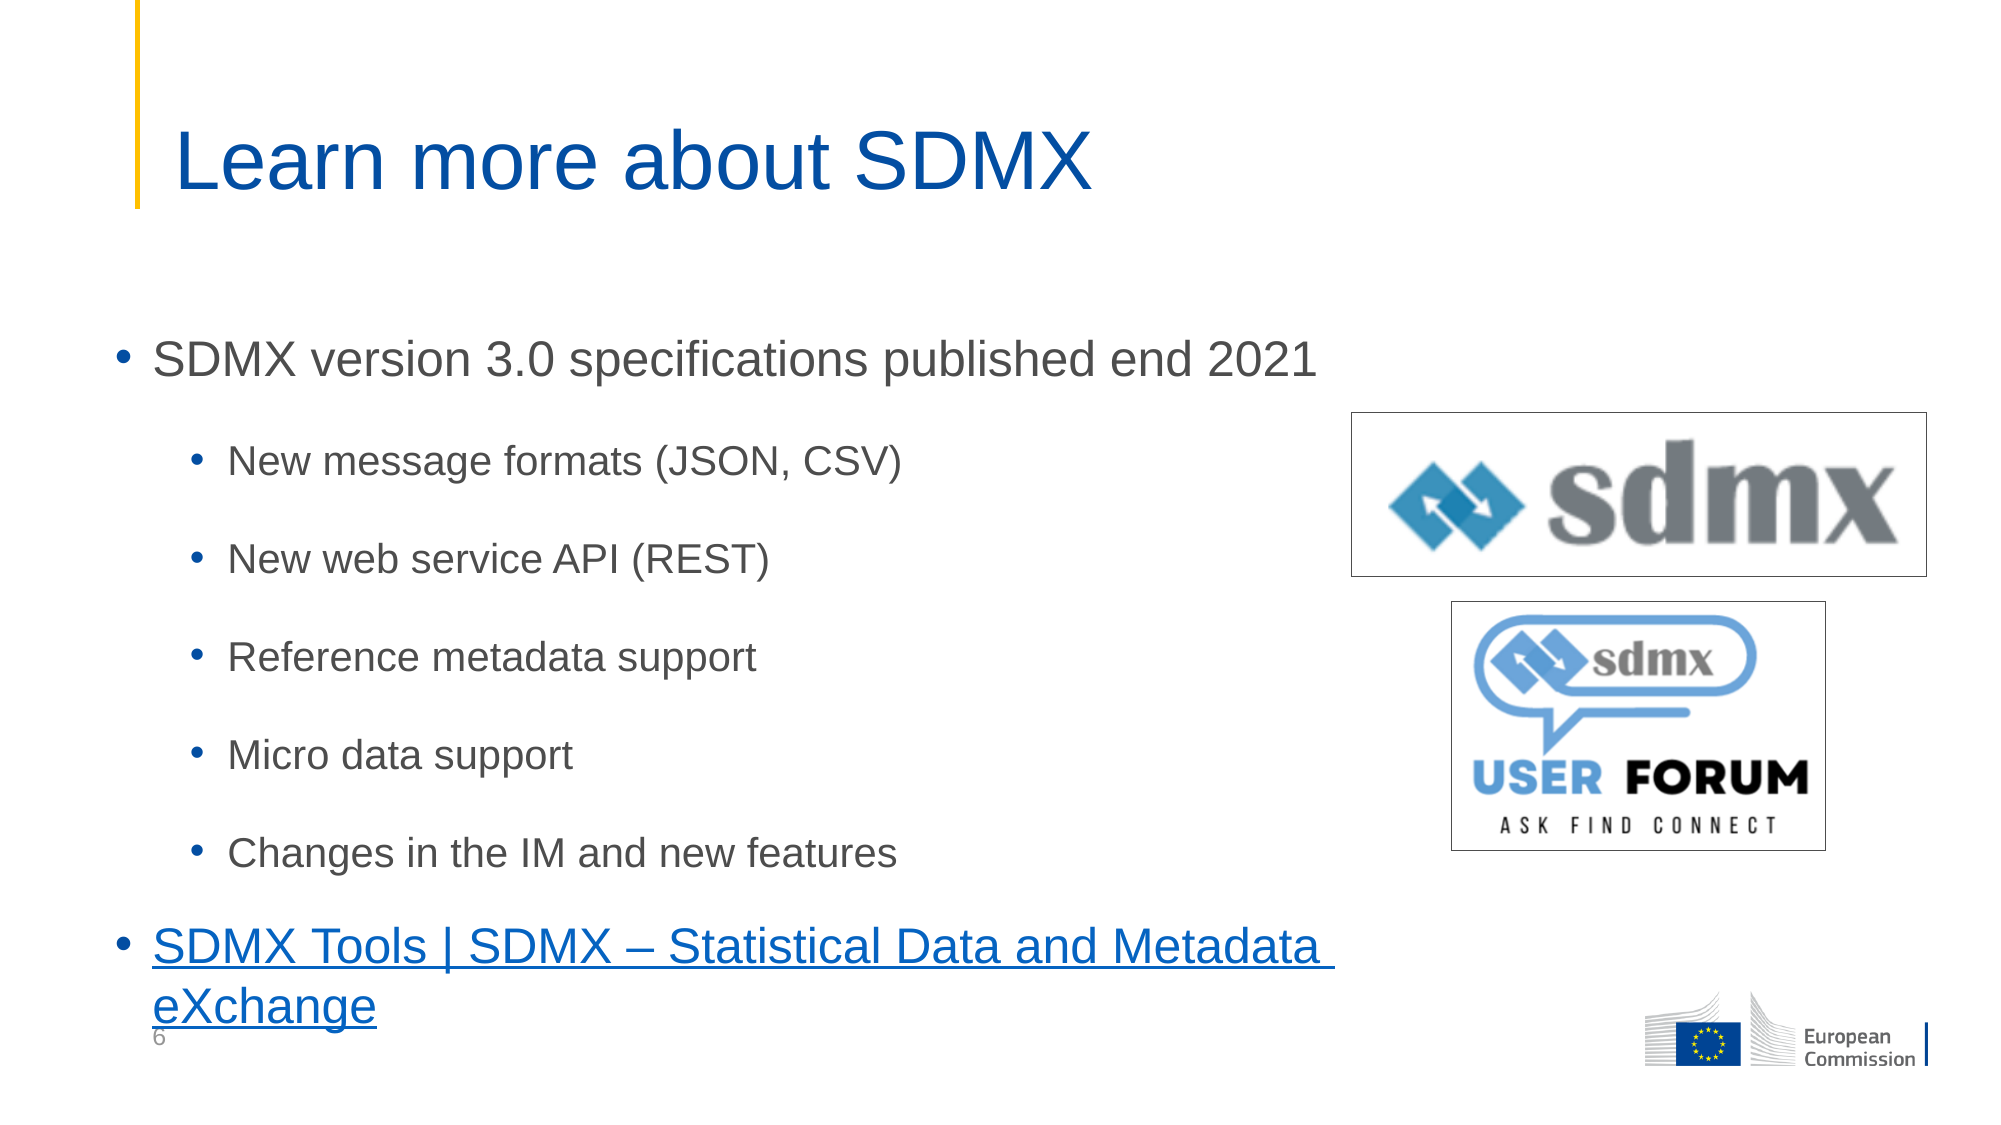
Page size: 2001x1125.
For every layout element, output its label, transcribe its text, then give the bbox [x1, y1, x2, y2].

picture [1351, 412, 1927, 577]
picture [1645, 991, 1928, 1066]
picture [1451, 601, 1826, 851]
list SDMX version 3.0 specifications published end 2021 New message formats (JSON, CSV) New web service API (REST) Reference metadata support Micro data support Changes in the IM and new features SDMX Tools | SDMX – Statistical Data and Metadata eXchange [99, 318, 1425, 1028]
title Learn more about SDMX [159, 79, 1885, 208]
slide_number 6 [137, 1005, 588, 1066]
